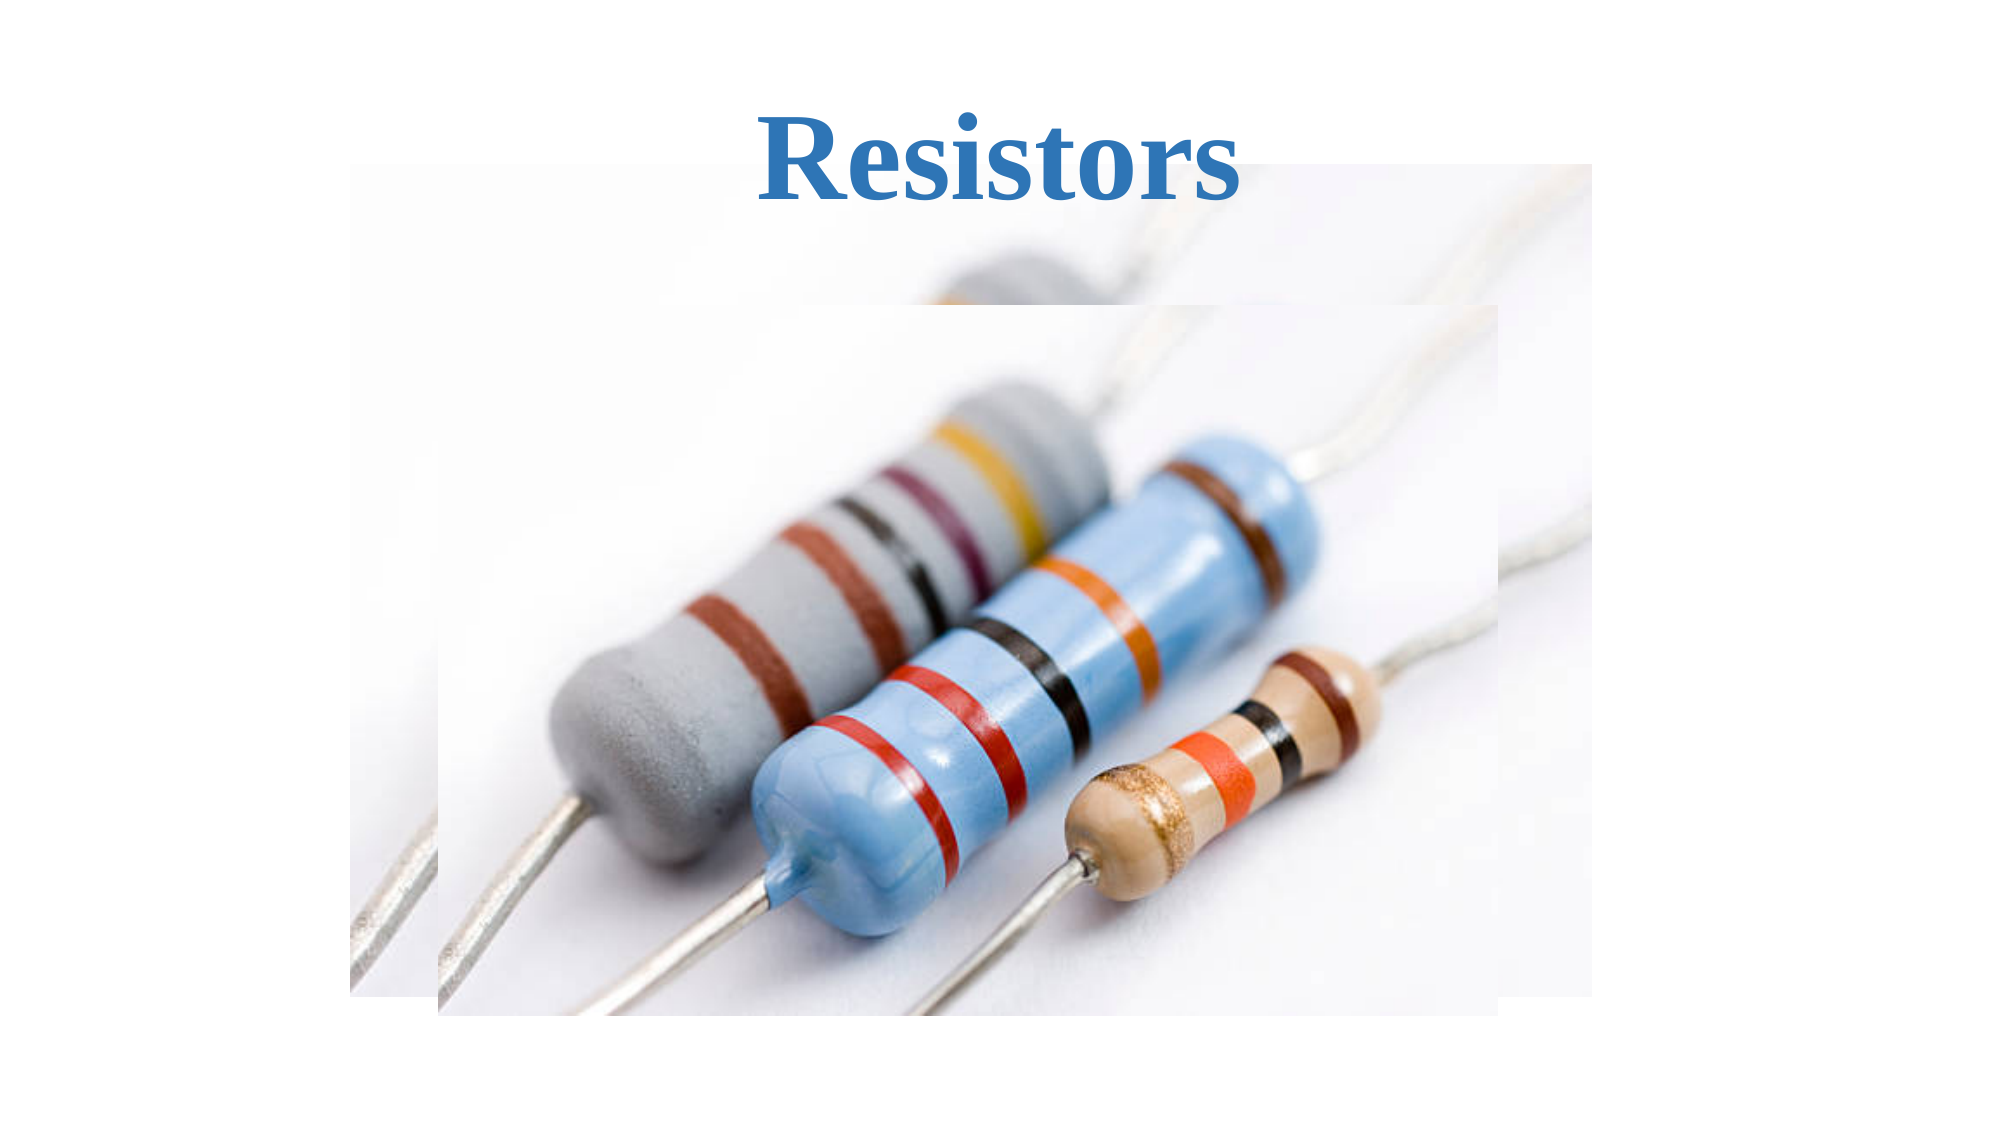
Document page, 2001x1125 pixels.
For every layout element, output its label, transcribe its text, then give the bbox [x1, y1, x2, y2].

title Resistors [277, 52, 1723, 234]
picture [350, 164, 1592, 1016]
